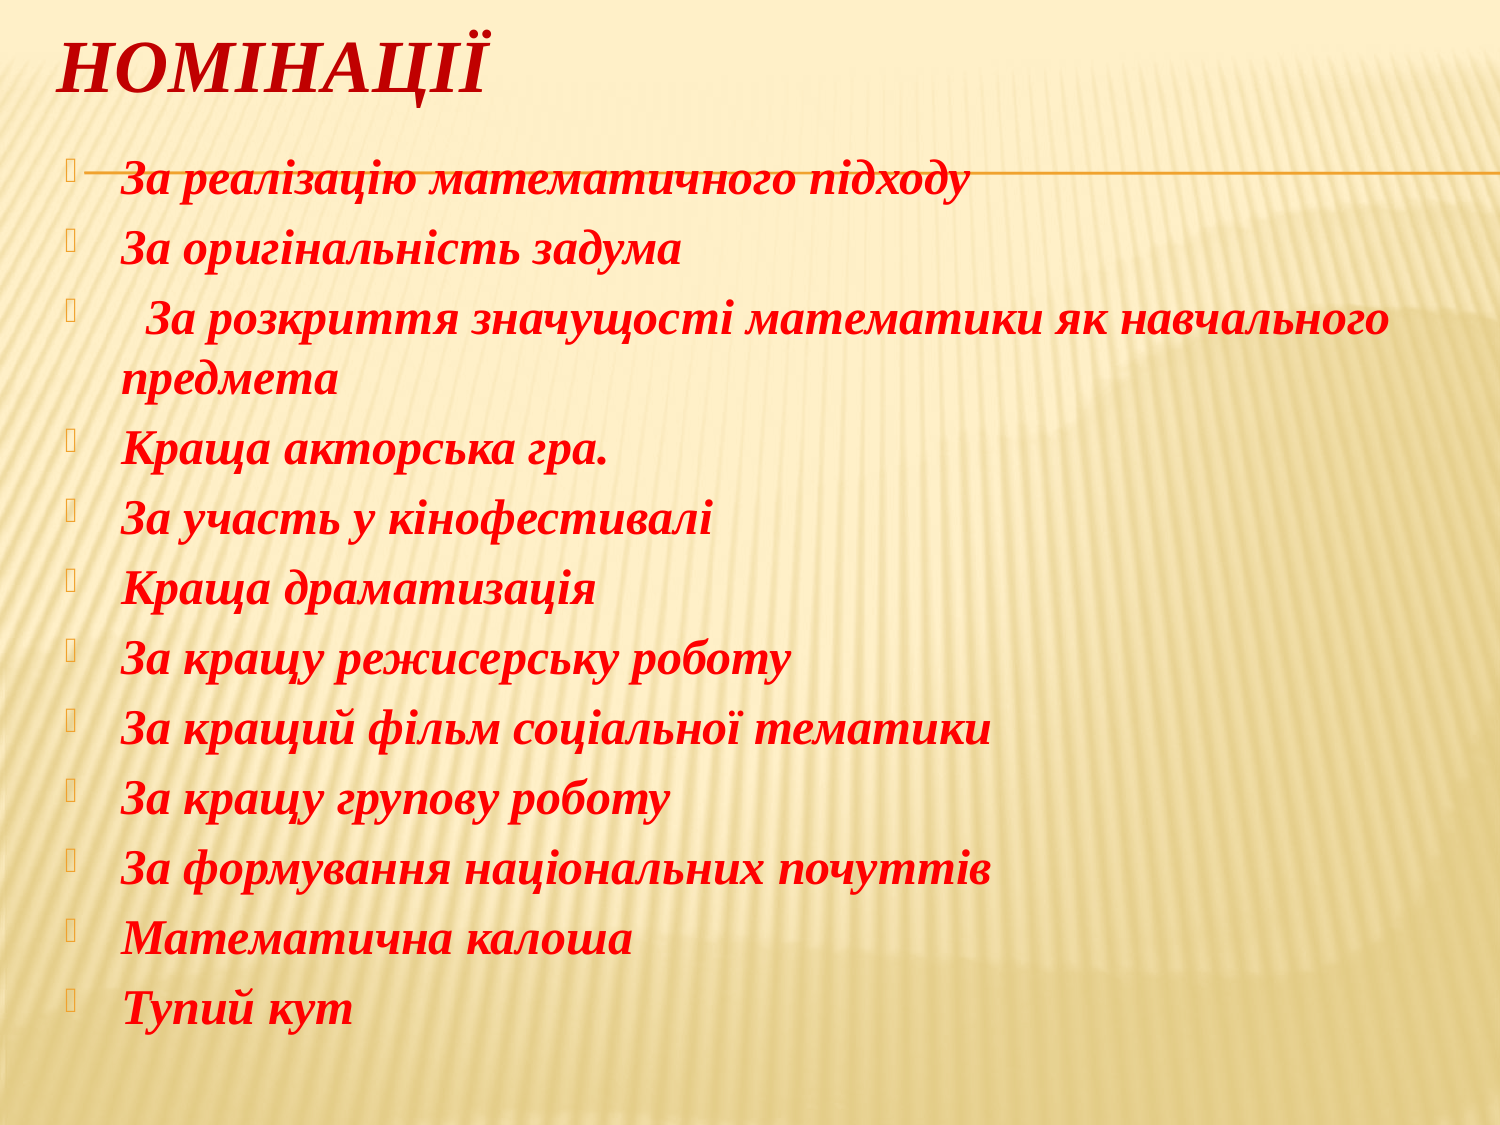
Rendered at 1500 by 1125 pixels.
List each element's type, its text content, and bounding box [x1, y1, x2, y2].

title Номінації [41, 0, 1467, 126]
list За реалізацію математичного підходу За оригінальність задума За розкриття значущості математики як навчального предмета Краща акторська гра. За участь у кінофестивалі Краща драматизація За кращу режисерську роботу За кращий фільм соціальної тематики За кращу групову роботу За формування національних почуттів Математична калоша Тупий кут [50, 137, 1475, 1083]
